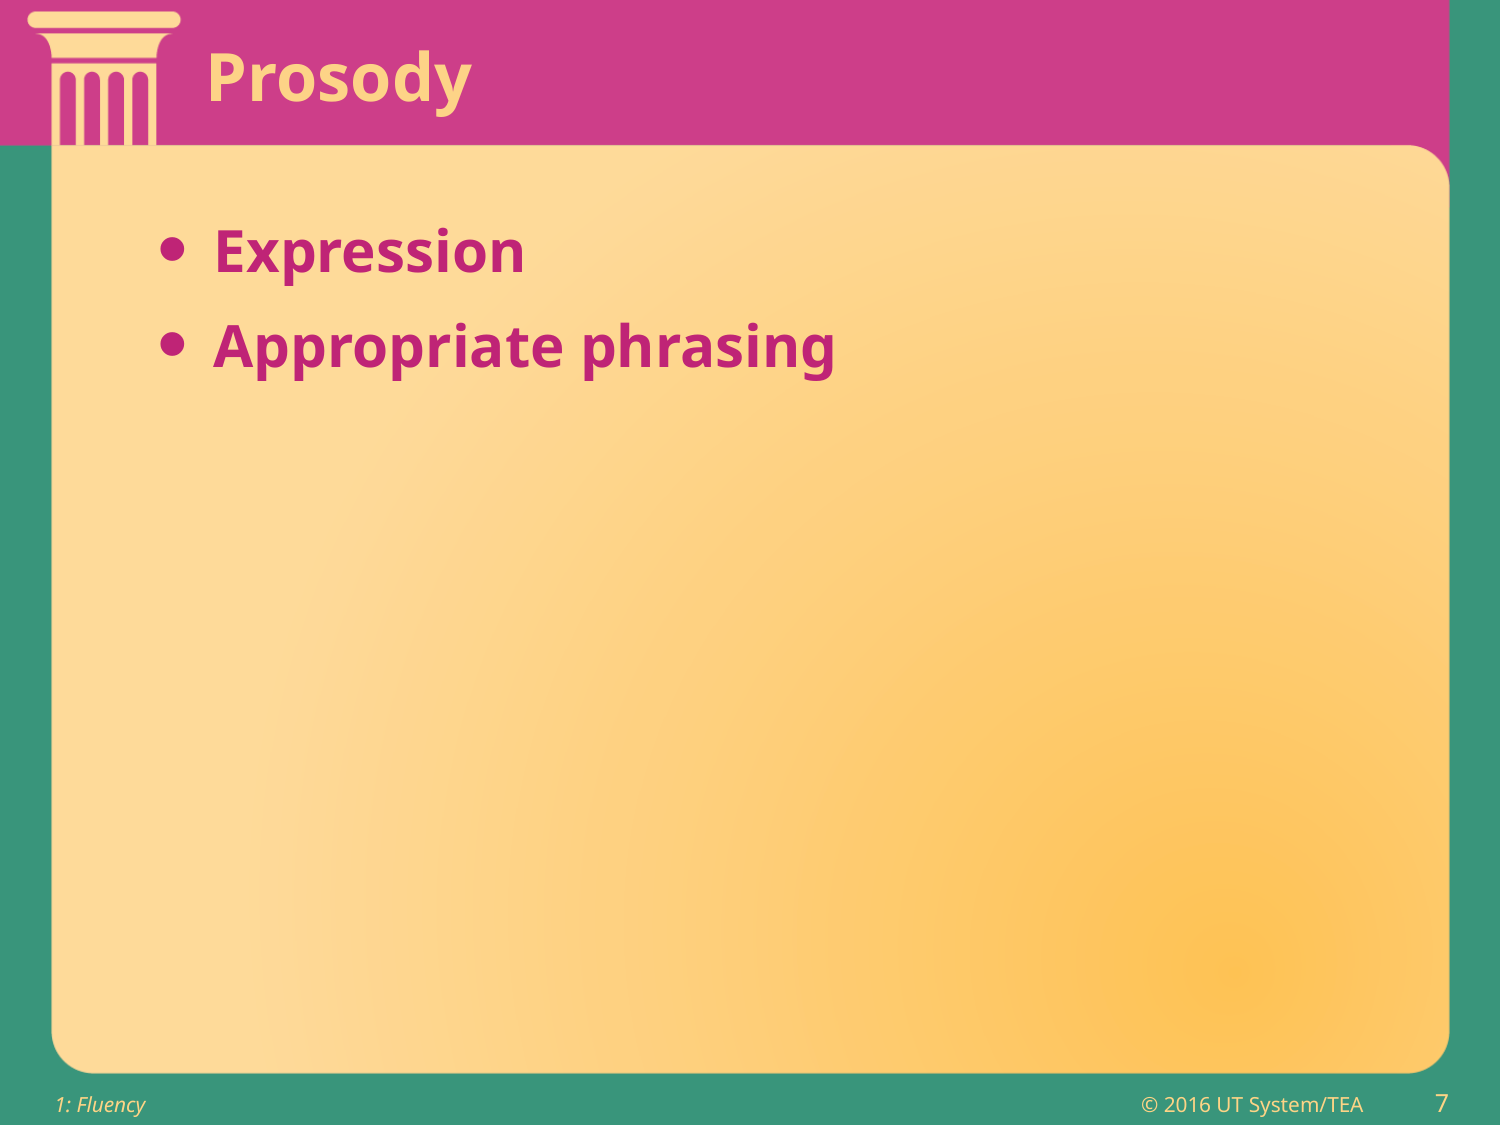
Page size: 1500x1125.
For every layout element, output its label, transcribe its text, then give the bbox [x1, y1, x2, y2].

picture [0, 0, 1500, 1125]
title Prosody [190, 0, 1418, 149]
list Expression Appropriate phrasing [142, 206, 1366, 997]
